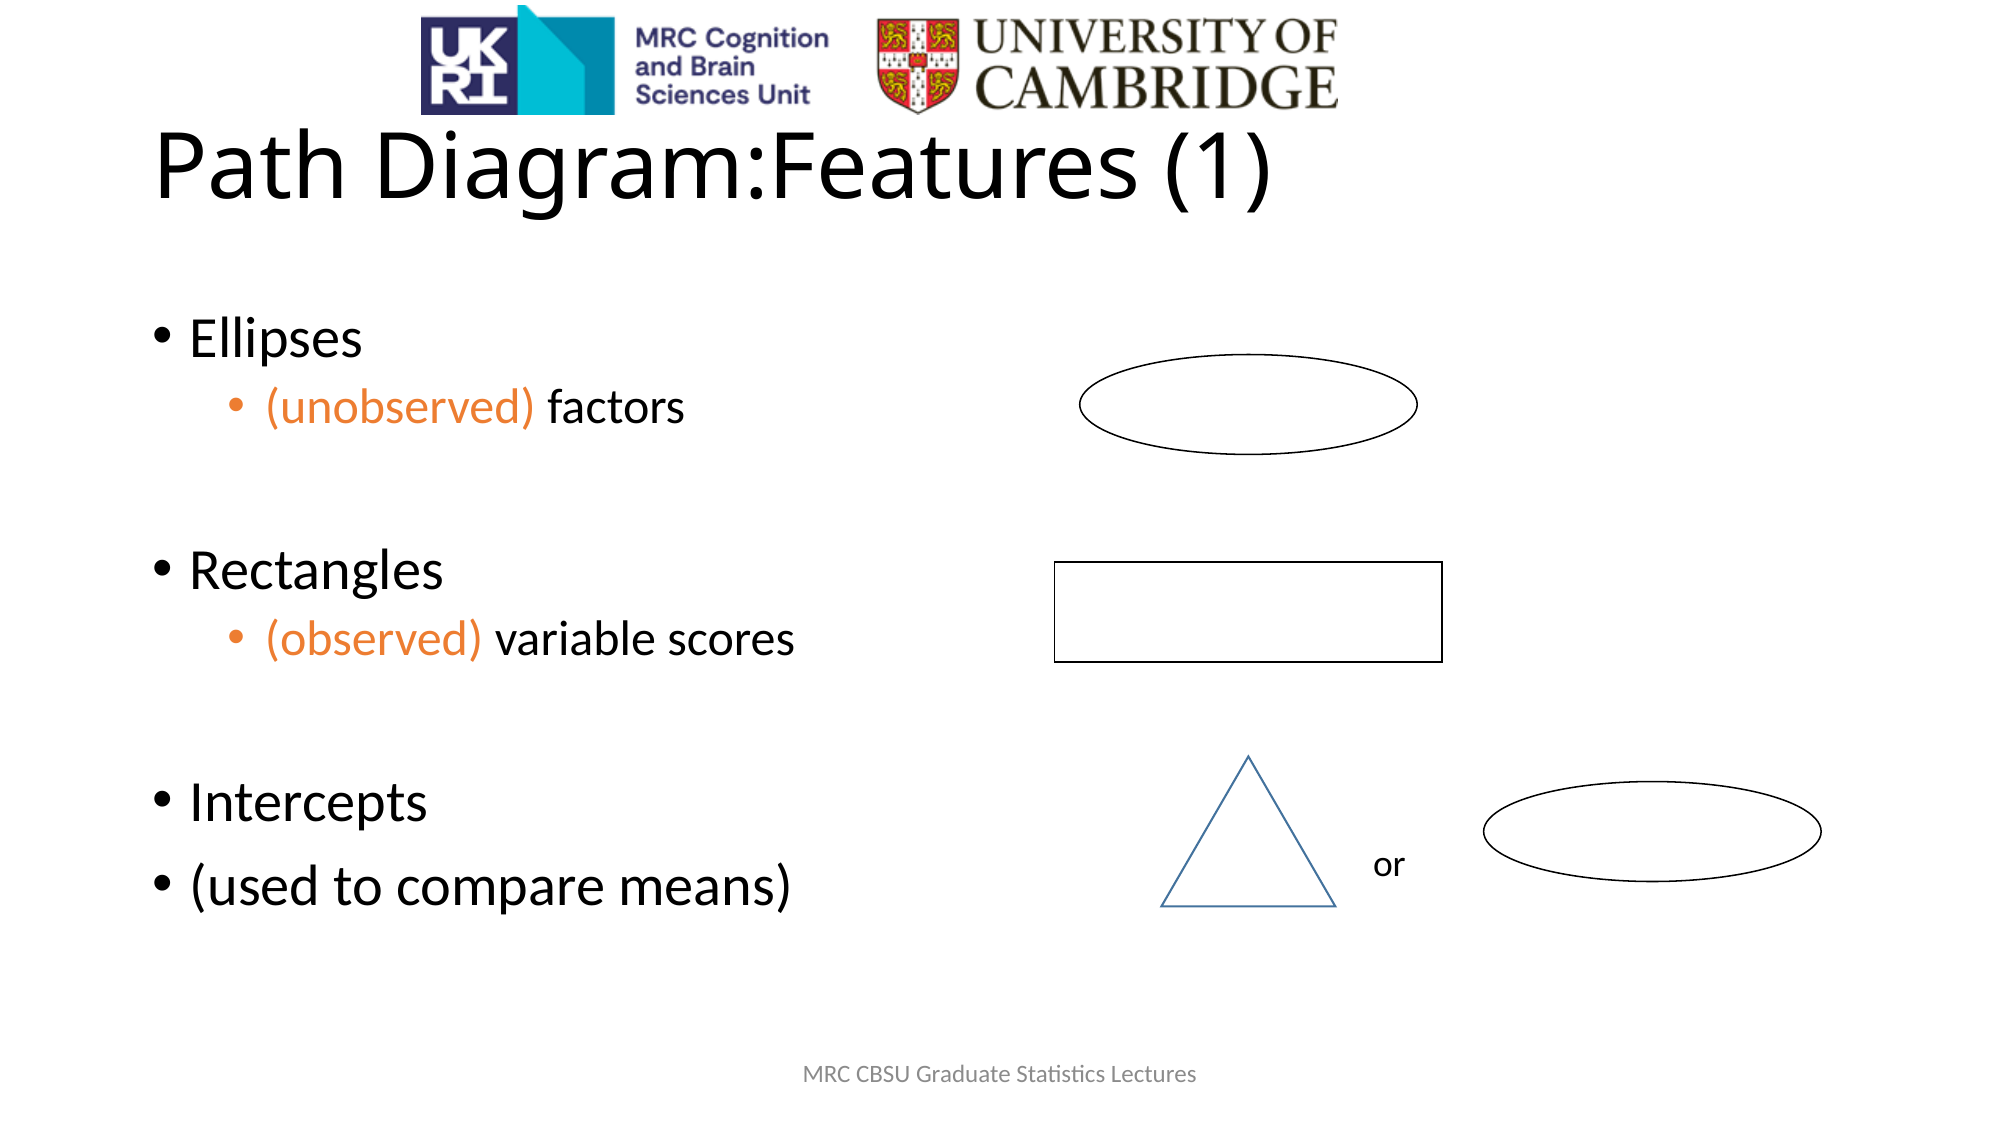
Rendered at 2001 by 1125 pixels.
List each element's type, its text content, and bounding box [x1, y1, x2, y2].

list Ellipses (unobserved) factors Rectangles (observed) variable scores Intercepts (used to compare means) [137, 299, 1863, 1014]
text_box [1054, 561, 1443, 662]
title Path Diagram:Features (1) [137, 59, 1863, 278]
picture [421, 5, 1338, 59]
text_box [1079, 354, 1418, 455]
text_box [1483, 781, 1822, 882]
text_box or [1358, 831, 1421, 892]
text_box [1159, 754, 1338, 908]
footer MRC CBSU Graduate Statistics Lectures [662, 1042, 1338, 1103]
